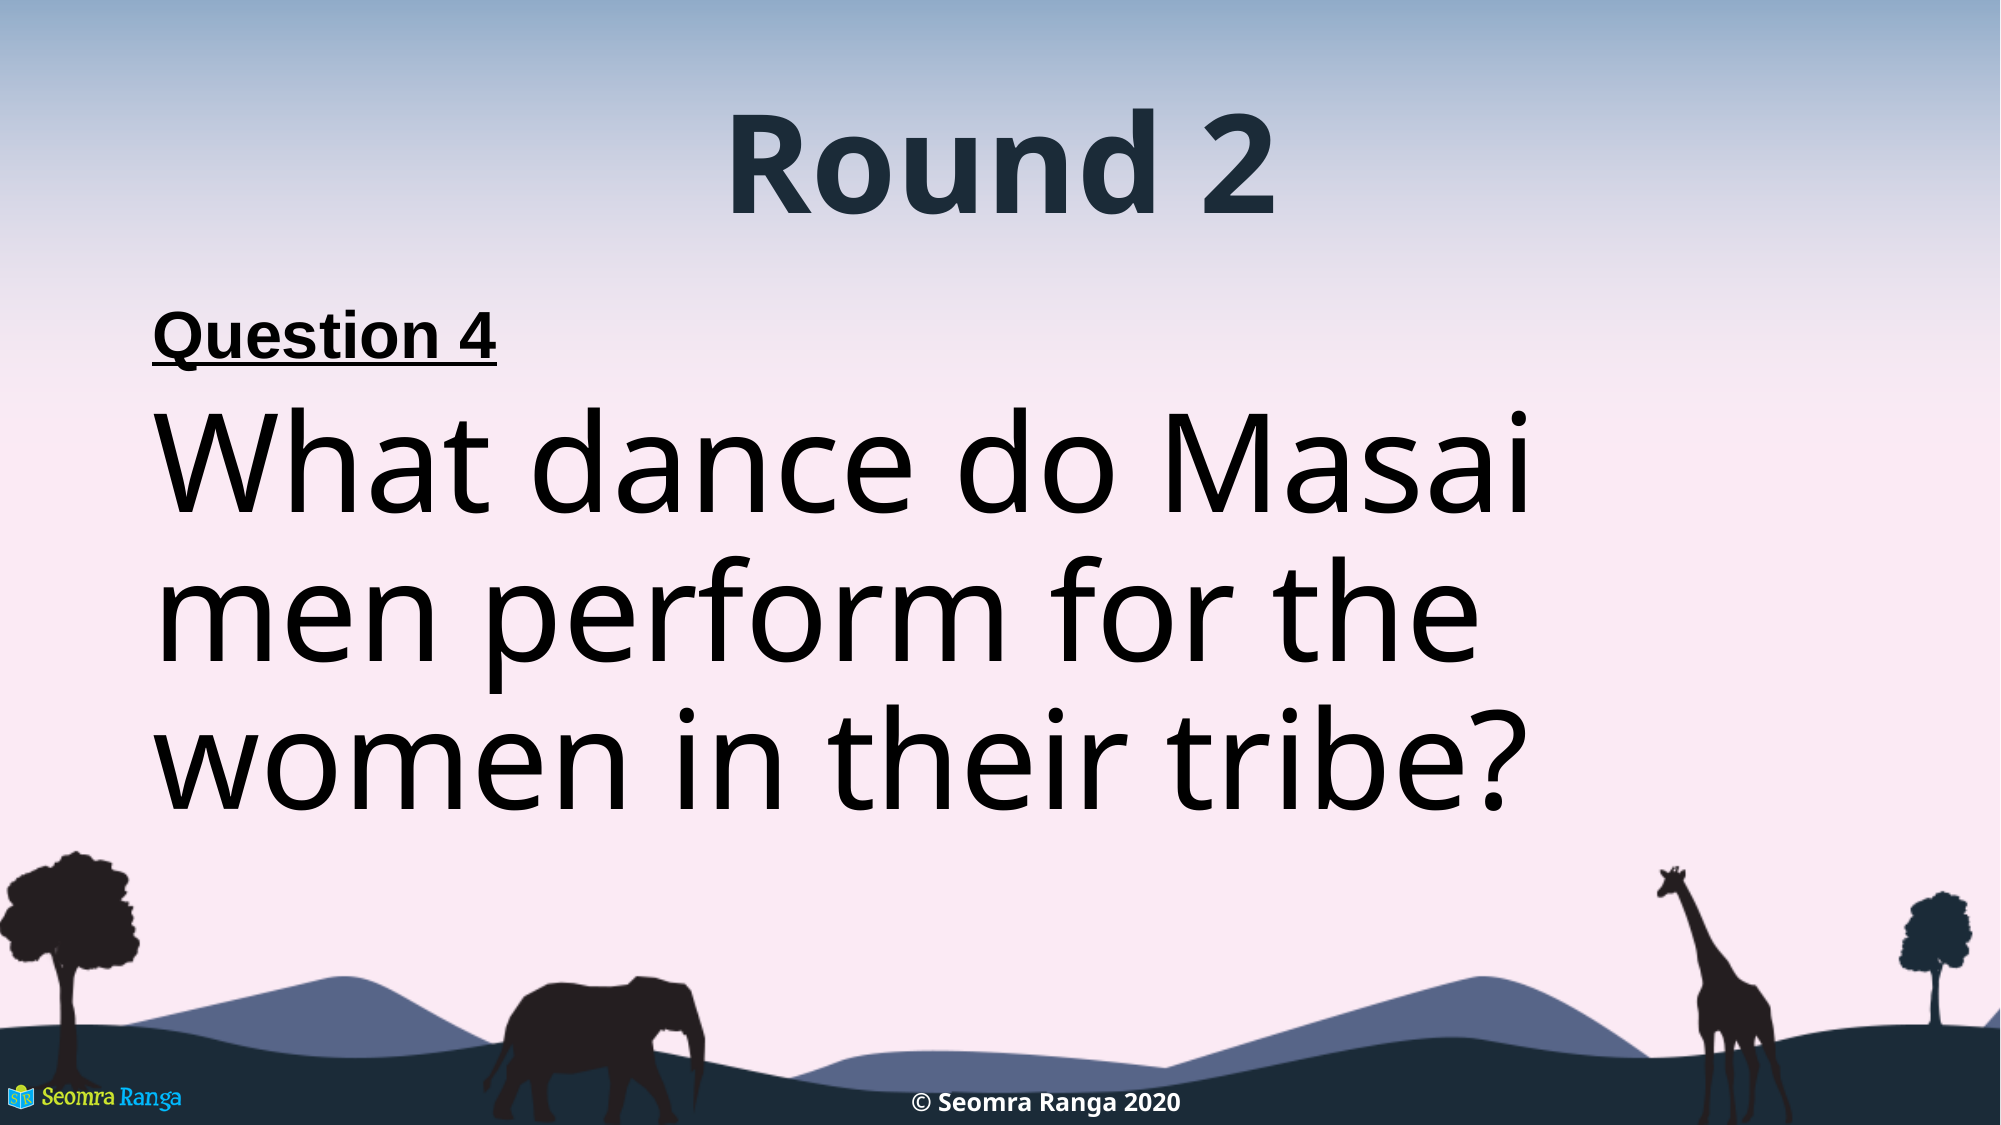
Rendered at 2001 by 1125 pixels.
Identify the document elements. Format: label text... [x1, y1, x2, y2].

text_box © Seomra Ranga 2020 www.seomraranga.com [762, 1079, 1330, 1125]
picture [0, 0, 2001, 1125]
title Round 2 [137, 59, 1863, 278]
list Question 4 What dance do Masai men perform for the women in their tribe? [137, 293, 1863, 1014]
